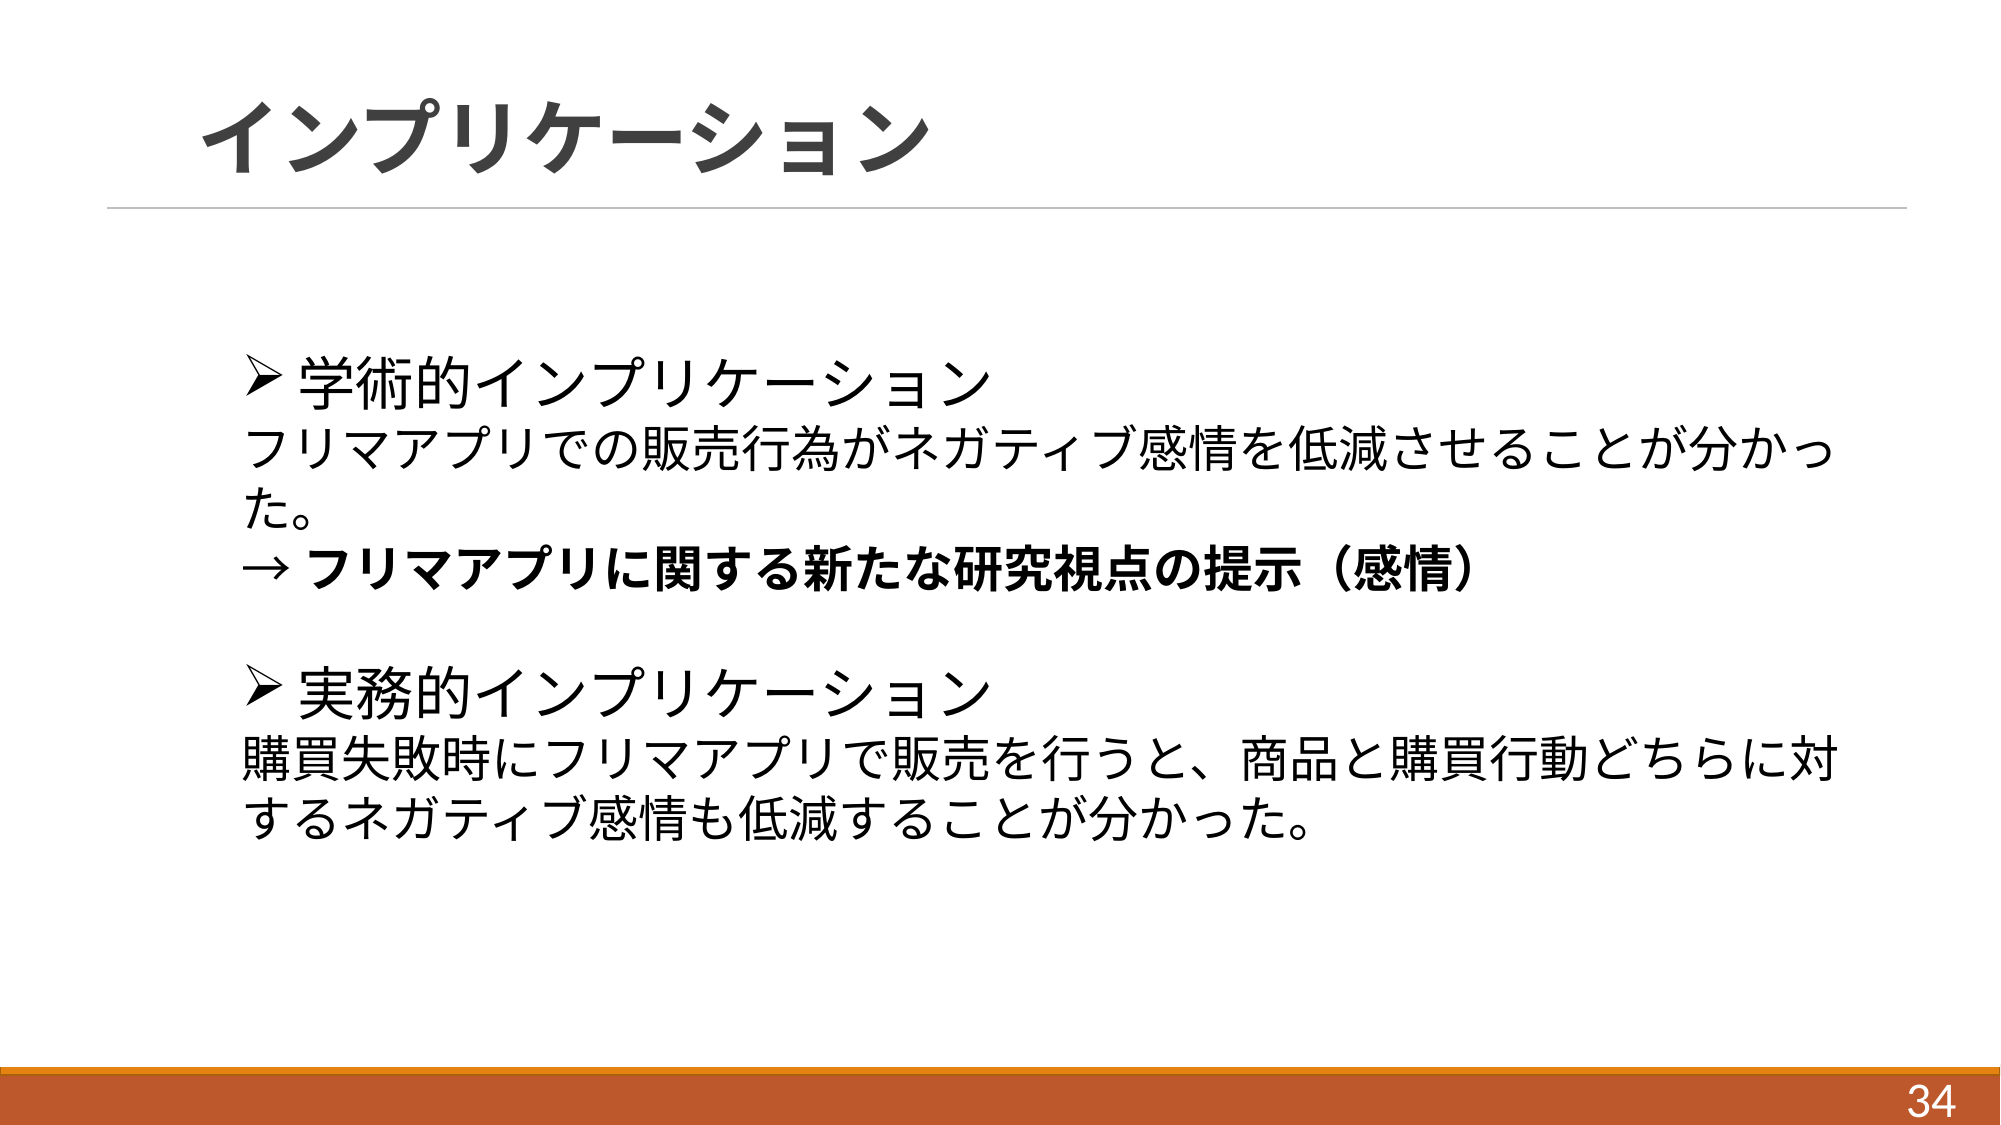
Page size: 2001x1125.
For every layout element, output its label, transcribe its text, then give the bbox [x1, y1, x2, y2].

slide_number 34 [1756, 1067, 1972, 1125]
title インプリケーション [182, 15, 1833, 194]
text_box 学術的インプリケーション フリマアプリでの販売行為がネガティブ感情を低減させることが分かった。 →フリマアプリに関する新たな研究視点の提示（感情） 実務的インプリケーション 購買失敗時にフリマアプリで販売を行うと、商品と購買行動どちらに対するネガティブ感情も低減することが分かった。 [226, 339, 1862, 855]
